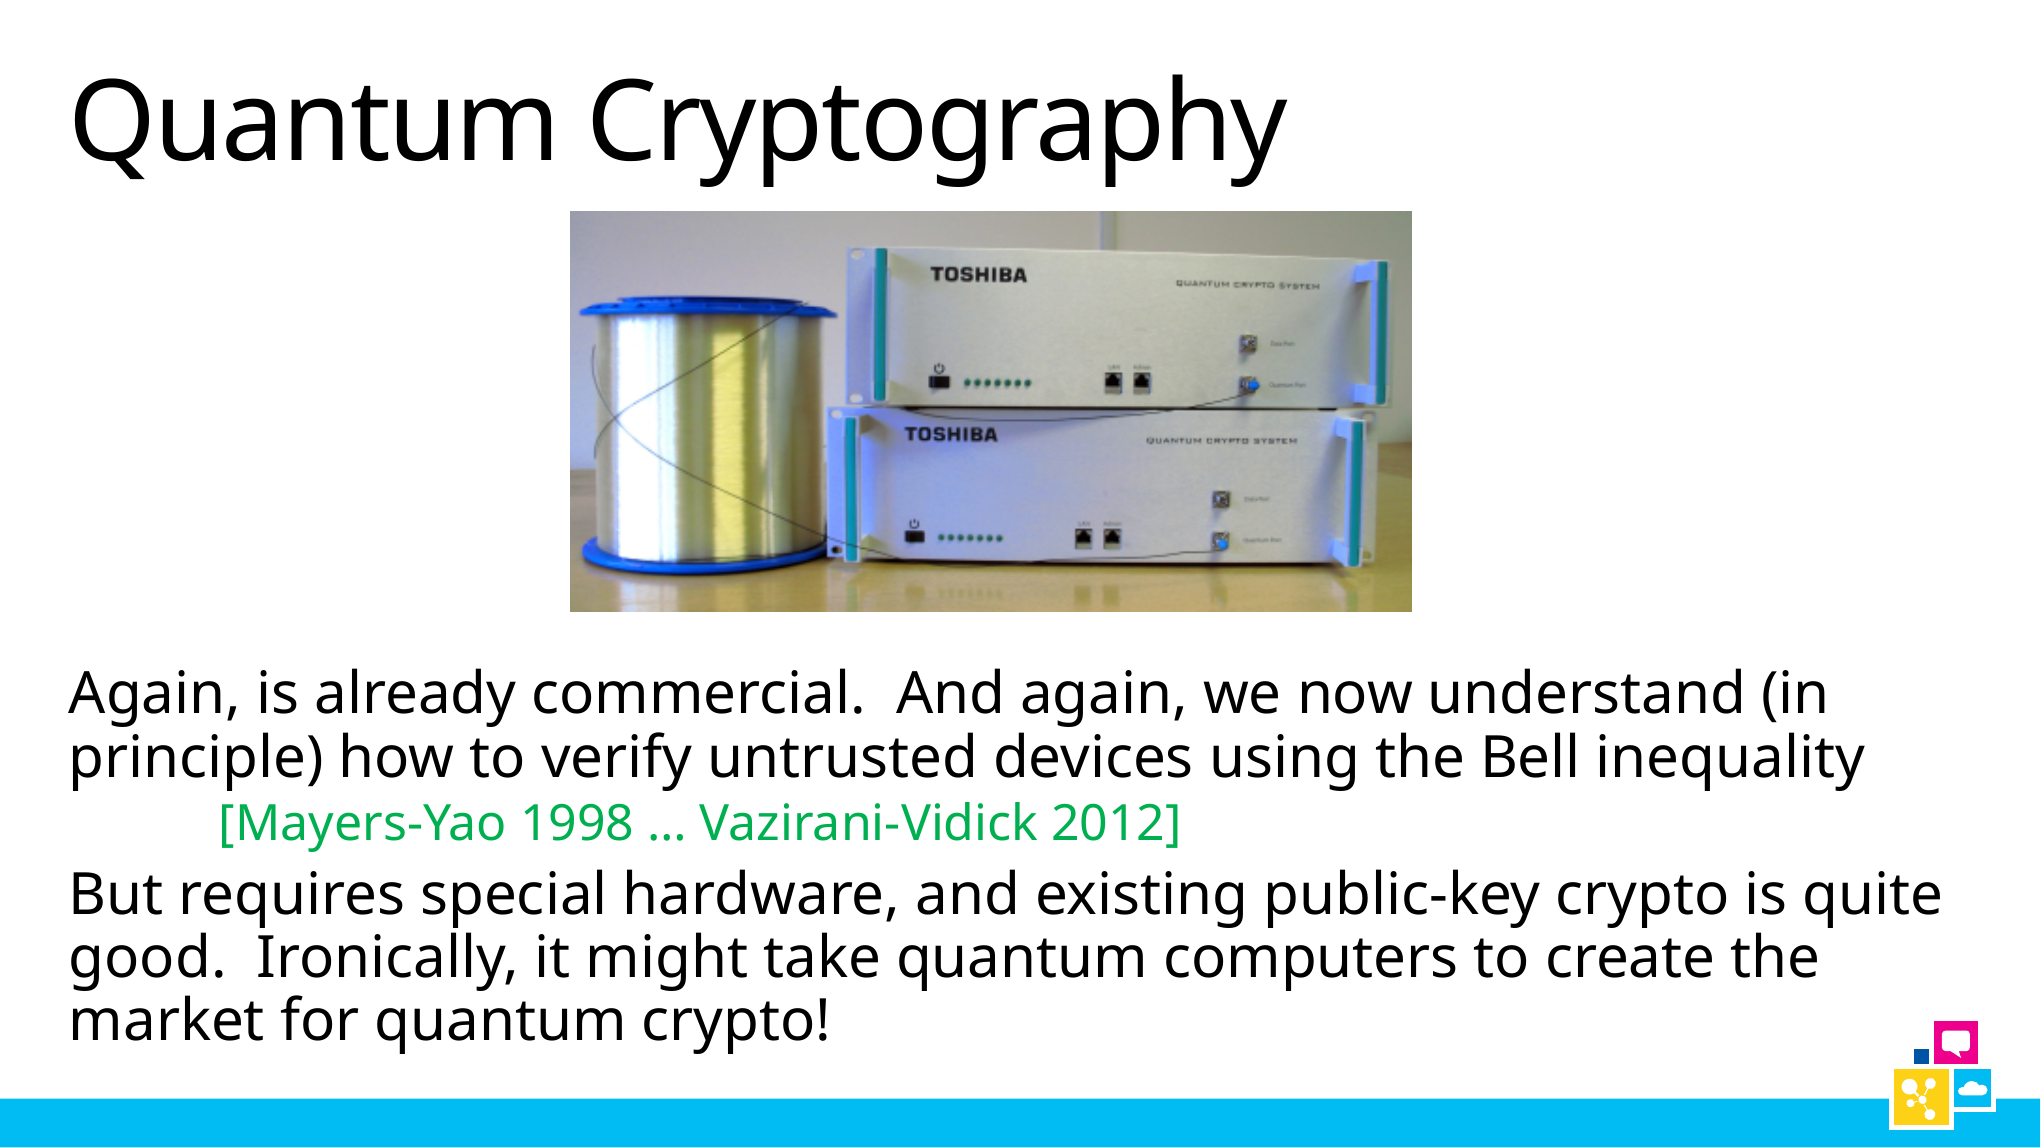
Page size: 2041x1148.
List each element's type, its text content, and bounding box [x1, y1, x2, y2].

picture [569, 210, 1412, 612]
title Quantum Cryptography [45, 48, 1996, 200]
list Again, is already commercial. And again, we now understand (in principle) how to verify untrusted devices using the Bell inequality [Mayers-Yao 1998 … Vazirani-Vidick 2012] But requires special hardware, and existing public-key crypto is quite good. Ironically, it might take quantum computers to create the market for quantum crypto! [45, 648, 2020, 1075]
